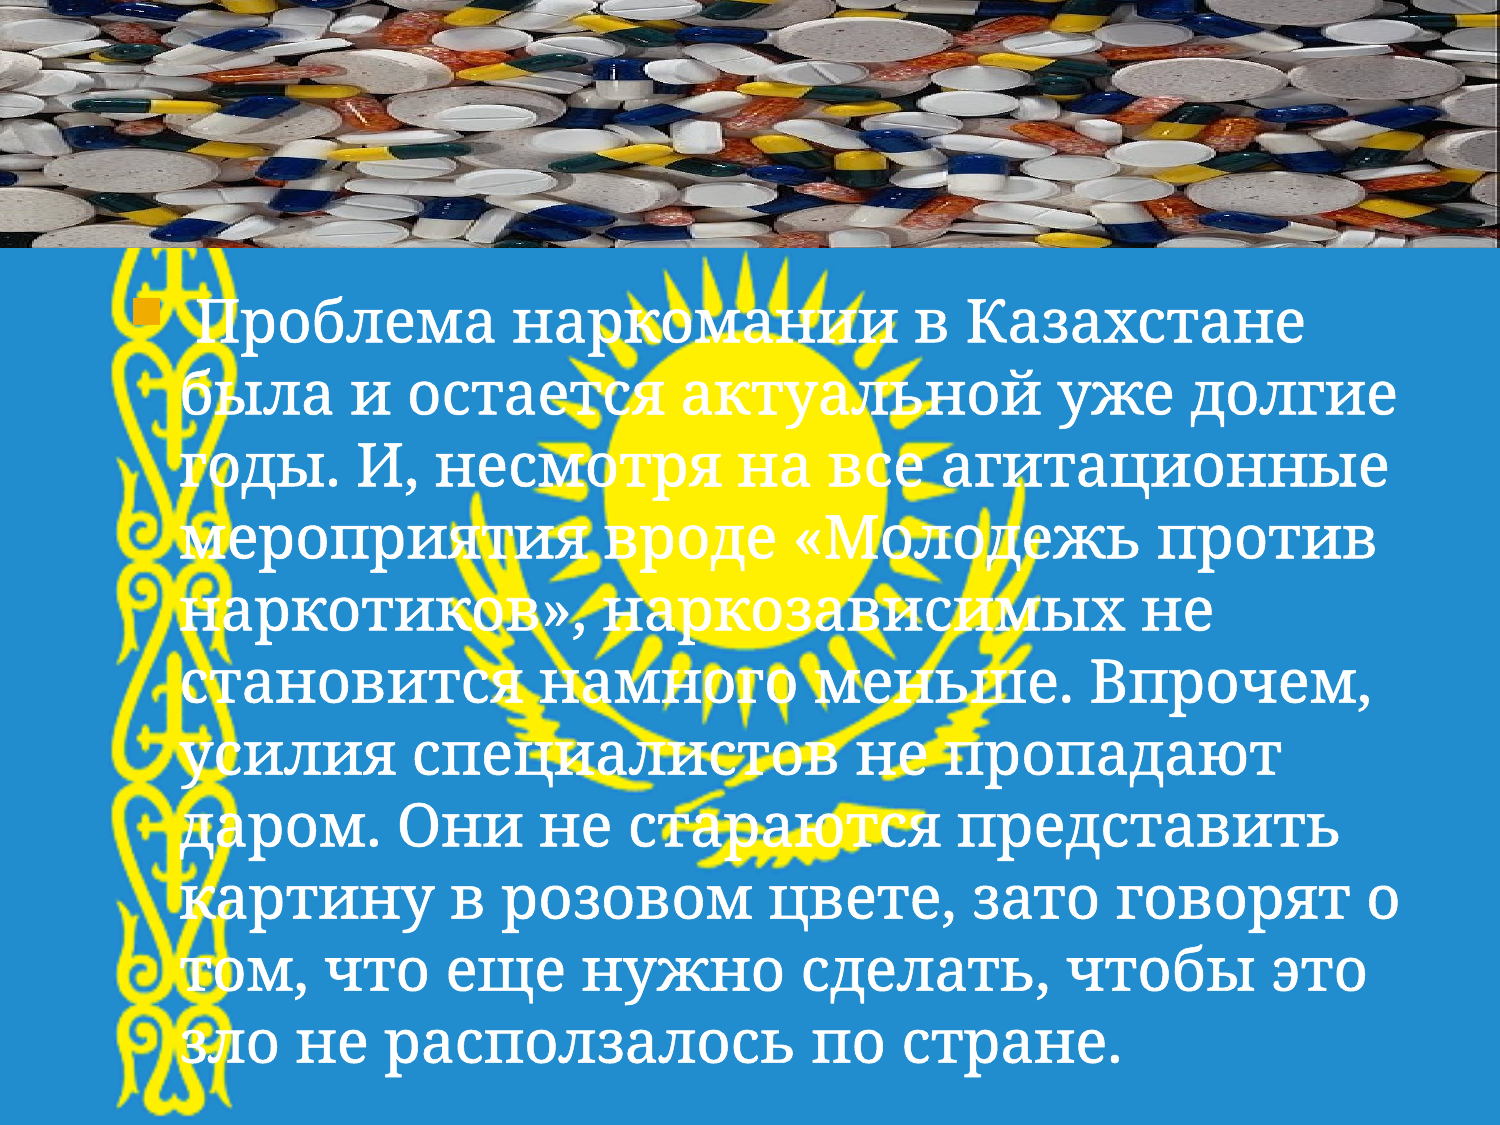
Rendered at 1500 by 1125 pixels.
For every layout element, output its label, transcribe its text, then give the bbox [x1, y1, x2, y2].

list Проблема наркомании в Казахстане была и остается актуальной уже долгие годы. И, несмотря на все агитационные мероприятия вроде «Молодежь против наркотиков», наркозависимых не становится намного меньше. Впрочем, усилия специалистов не пропадают даром. Они не стараются представить картину в розовом цвете, зато говорят о том, что еще нужно сделать, чтобы это зло не расползалось по стране. [100, 267, 1451, 1098]
picture [0, 0, 1500, 1125]
